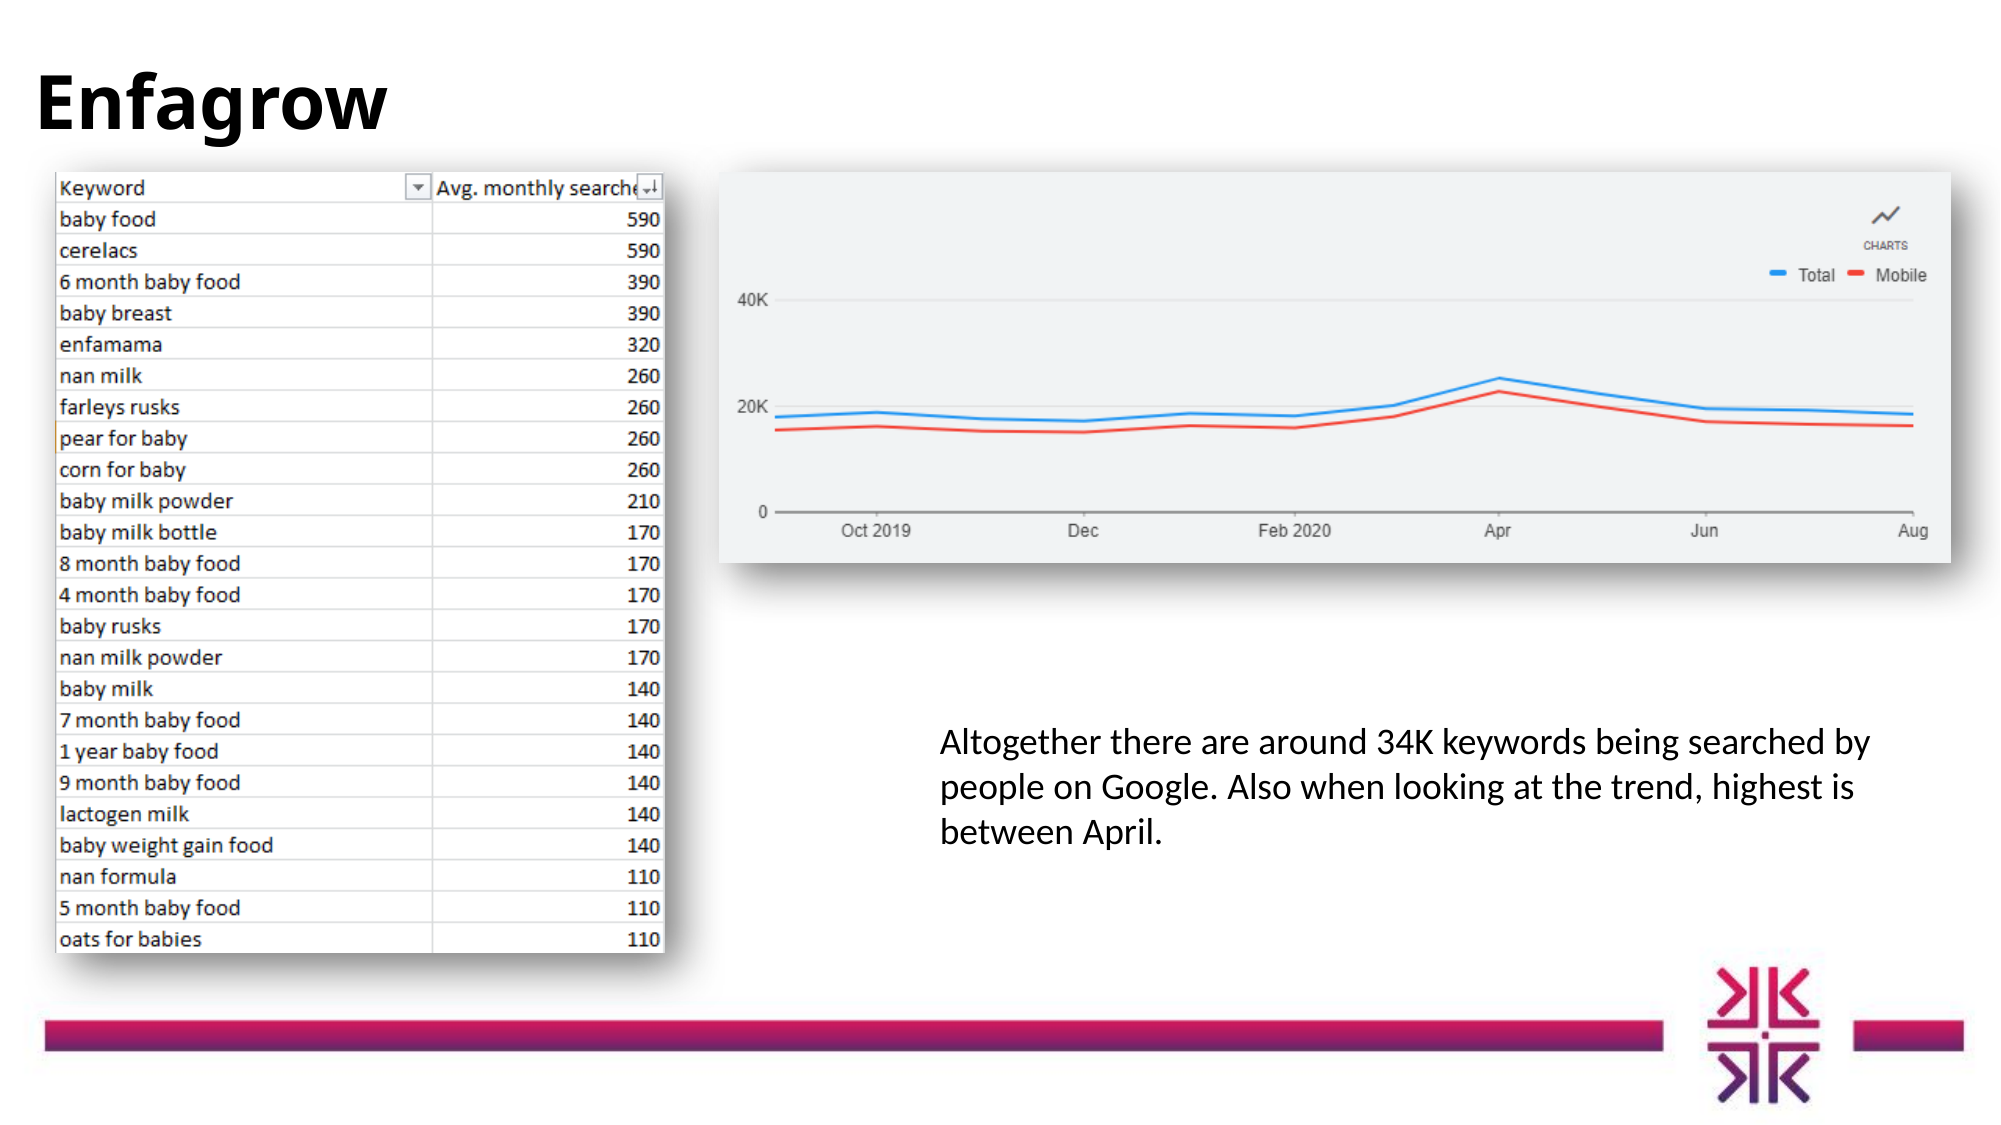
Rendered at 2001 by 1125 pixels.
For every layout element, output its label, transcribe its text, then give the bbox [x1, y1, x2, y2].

text_box Enfagrow [19, 0, 1745, 215]
picture [0, 0, 2000, 1125]
text_box Altogether there are around 34K keywords being searched by people on Google. Also when looking at the trend, highest is between April. [925, 709, 1900, 859]
